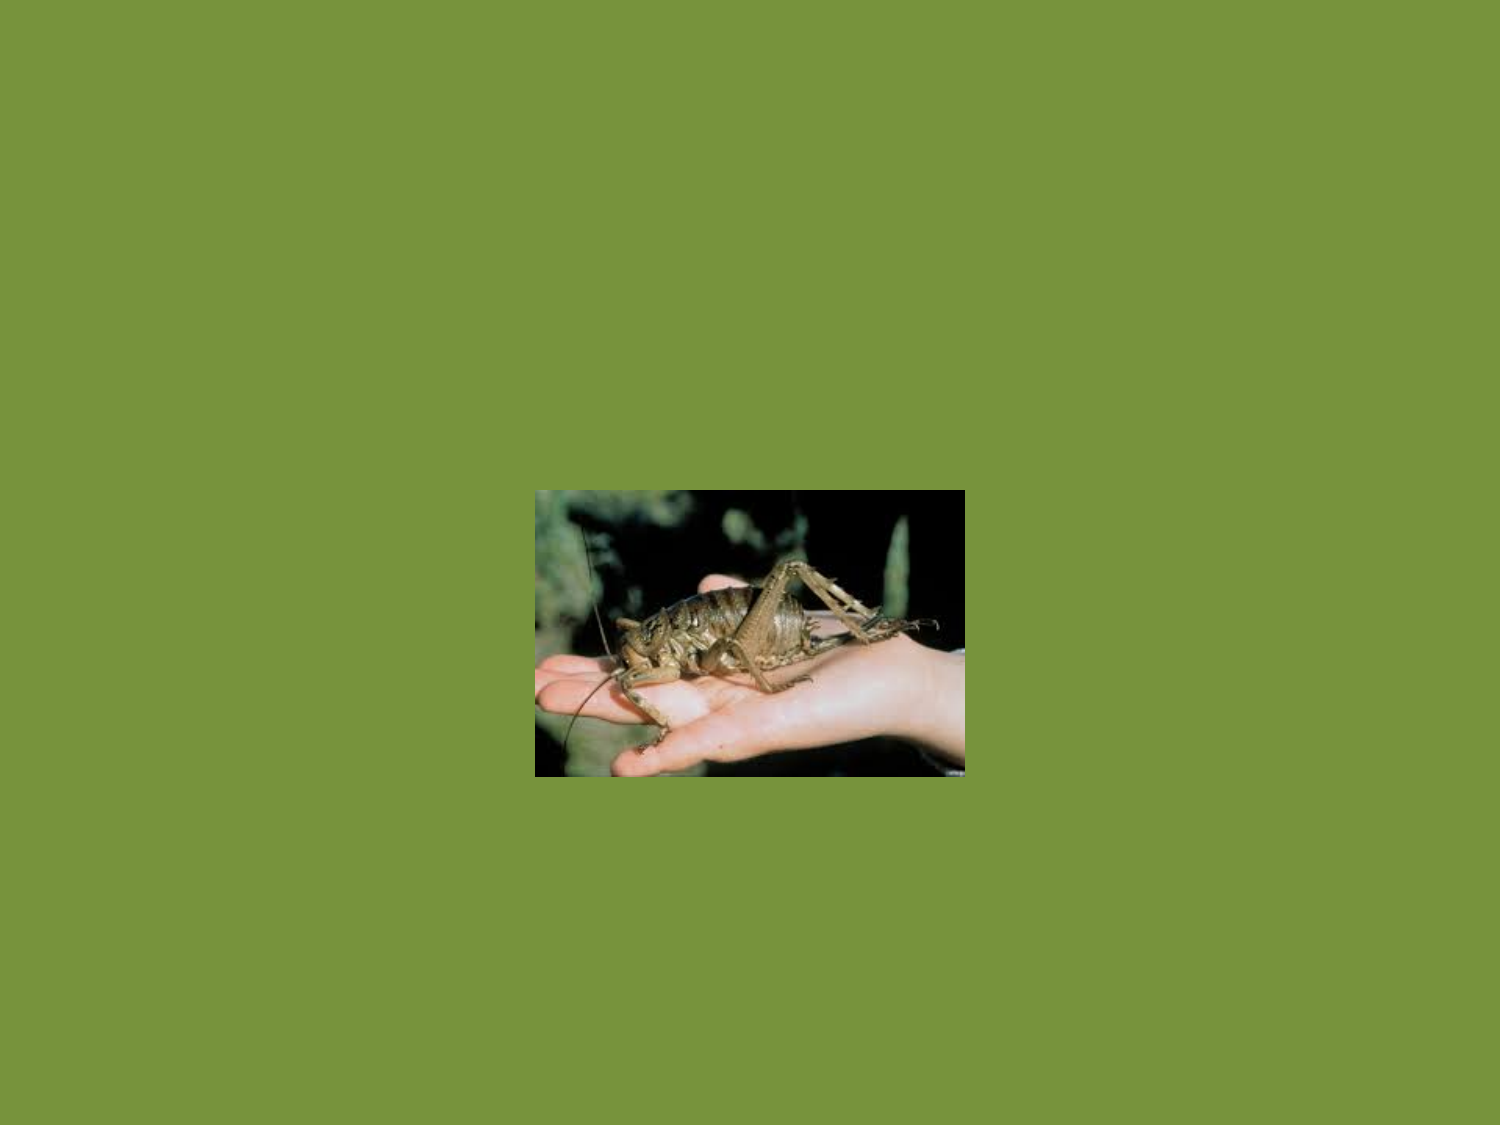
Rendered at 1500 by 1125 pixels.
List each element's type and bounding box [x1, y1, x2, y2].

list [534, 490, 965, 777]
